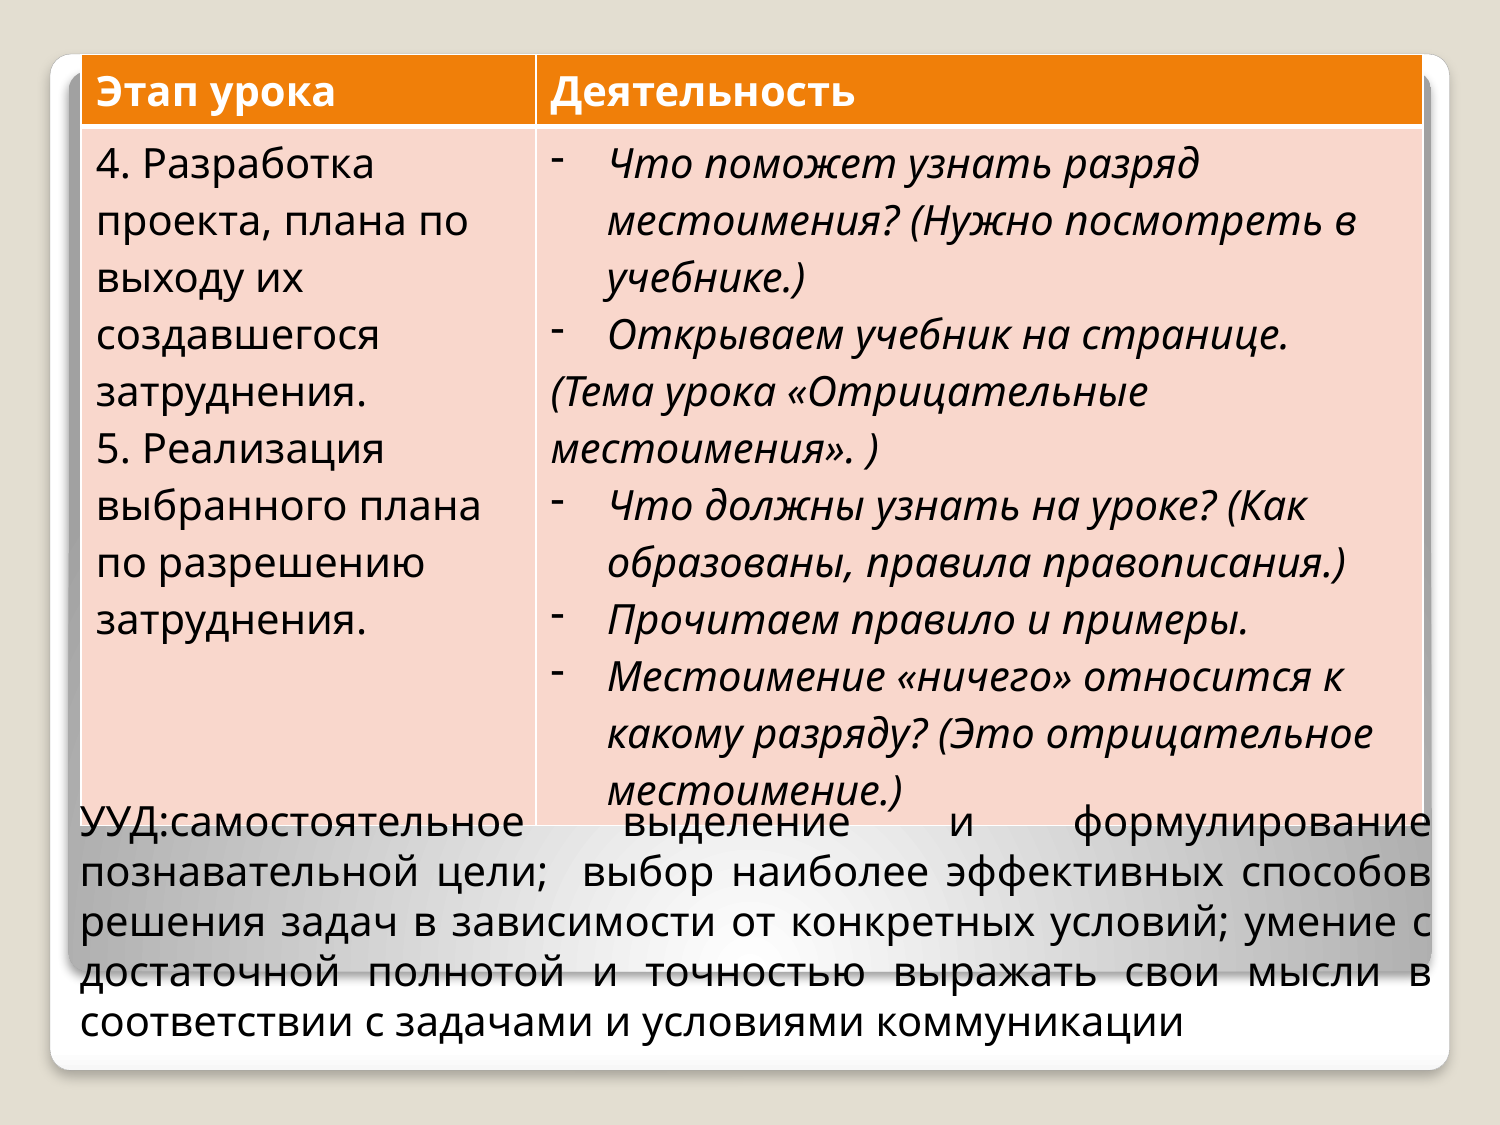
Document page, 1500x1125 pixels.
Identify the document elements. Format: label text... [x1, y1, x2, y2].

table_cell Что поможет узнать разряд местоимения? (Нужно посмотреть в учебнике.) Открываем учебник на странице. (Тема урока «Отрицательные местоимения». ) Что должны узнать на уроке? (Как образованы, правила правописания.) Прочитаем правило и примеры. Местоимение «ничего» относится к какому разряду? (Это отрицательное местоимение.) [537, 129, 1422, 786]
table_header Деятельность [537, 55, 1422, 124]
text_box УУД:самостоятельное выделение и формулирование познавательной цели; выбор наиболее эффективных способов решения задач в зависимости от конкретных условий; умение с достаточной полнотой и точностью выражать свои мысли в соответствии с задачами и условиями коммуникации [64, 786, 1447, 1052]
table_cell 4. Разработка проекта, плана по выходу их создавшегося затруднения. 5. Реализация выбранного плана по разрешению затруднения. [82, 129, 535, 786]
table_header Этап урока [82, 55, 535, 124]
